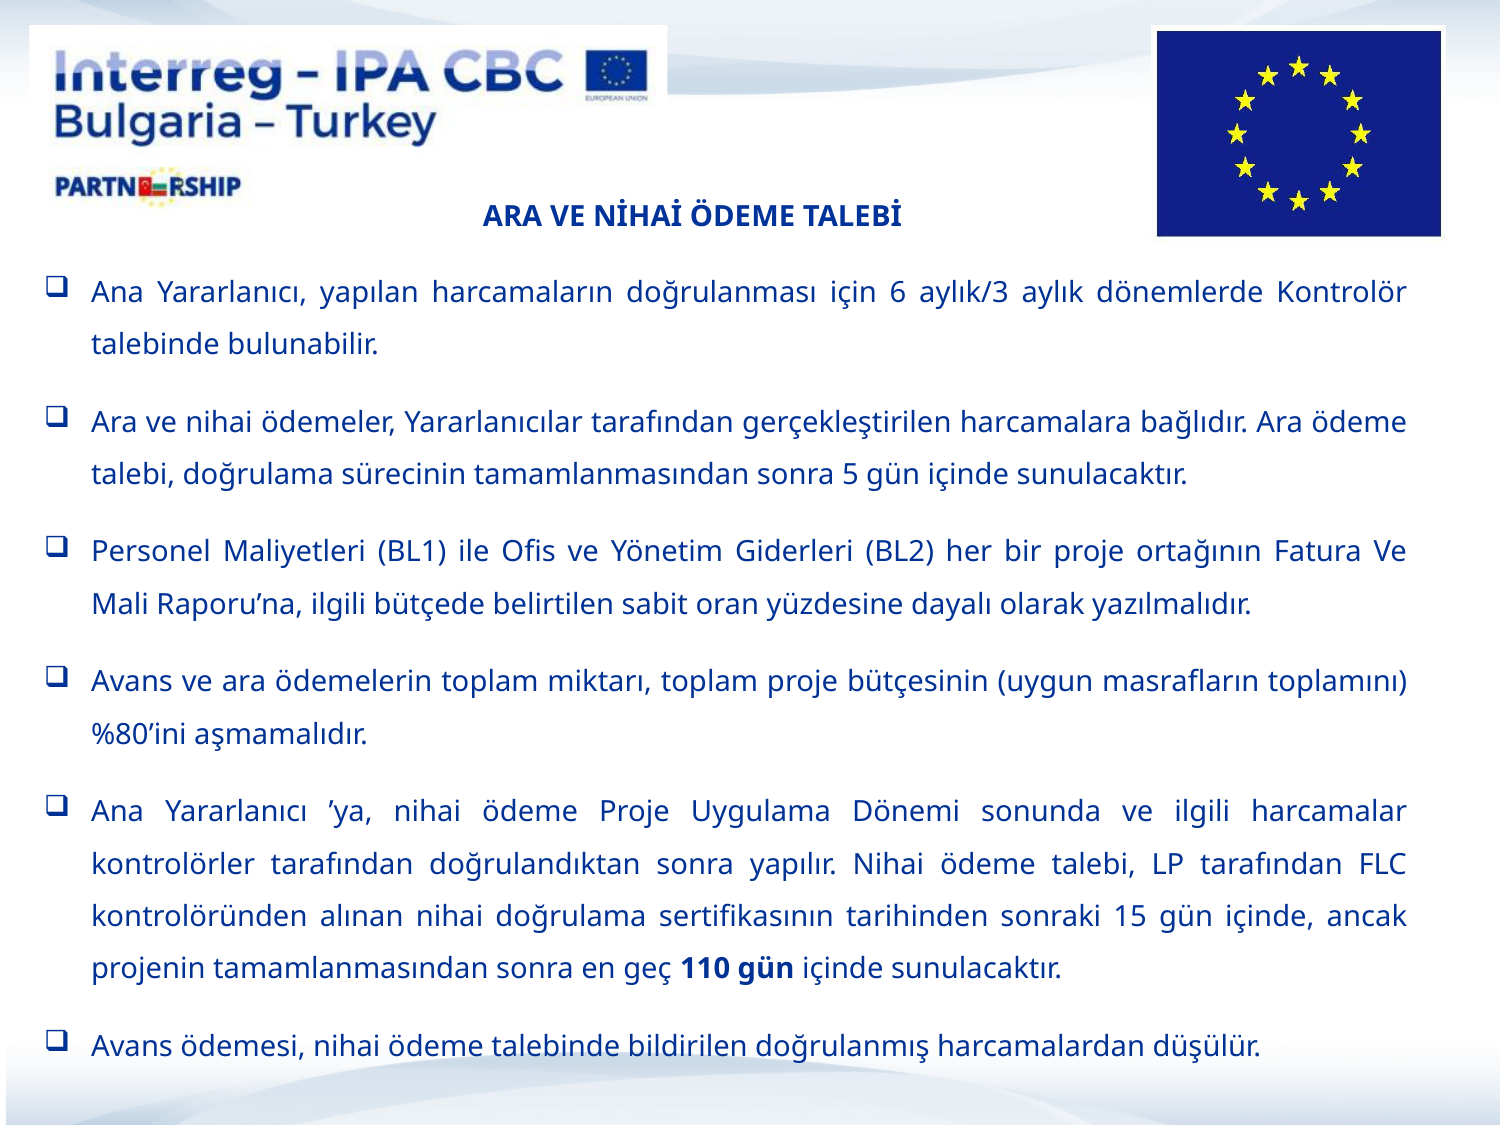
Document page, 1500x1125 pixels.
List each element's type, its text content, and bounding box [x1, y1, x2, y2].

text_box Ana Yararlanıcı, yapılan harcamaların doğrulanması için 6 aylık/3 aylık dönemlerde Kontrolör talebinde bulunabilir. Ara ve nihai ödemeler, Yararlanıcılar tarafından gerçekleştirilen harcamalara bağlıdır. Ara ödeme talebi, doğrulama sürecinin tamamlanmasından sonra 5 gün içinde sunulacaktır. Personel Maliyetleri (BL1) ile Ofis ve Yönetim Giderleri (BL2) her bir proje ortağının Fatura Ve Mali Raporu’na, ilgili bütçede belirtilen sabit oran yüzdesine dayalı olarak yazılmalıdır. Avans ve ara ödemelerin toplam miktarı, toplam proje bütçesinin (uygun masrafların toplamını) %80’ini aşmamalıdır. Ana Yararlanıcı ’ya, nihai ödeme Proje Uygulama Dönemi sonunda ve ilgili harcamalar kontrolörler tarafından doğrulandıktan sonra yapılır. Nihai ödeme talebi, LP tarafından FLC kontrolöründen alınan nihai doğrulama sertifikasının tarihinden sonraki 15 gün içinde, ancak projenin tamamlanmasından sonra en geç 110 gün içinde sunulacaktır. Avans ödemesi, nihai ödeme talebinde bildirilen doğrulanmış harcamalardan düşülür. [29, 248, 1424, 1046]
picture [0, 0, 1500, 242]
picture [5, 1046, 1500, 1125]
text_box Ara ve Nihai ödeme talebi [468, 190, 1035, 240]
